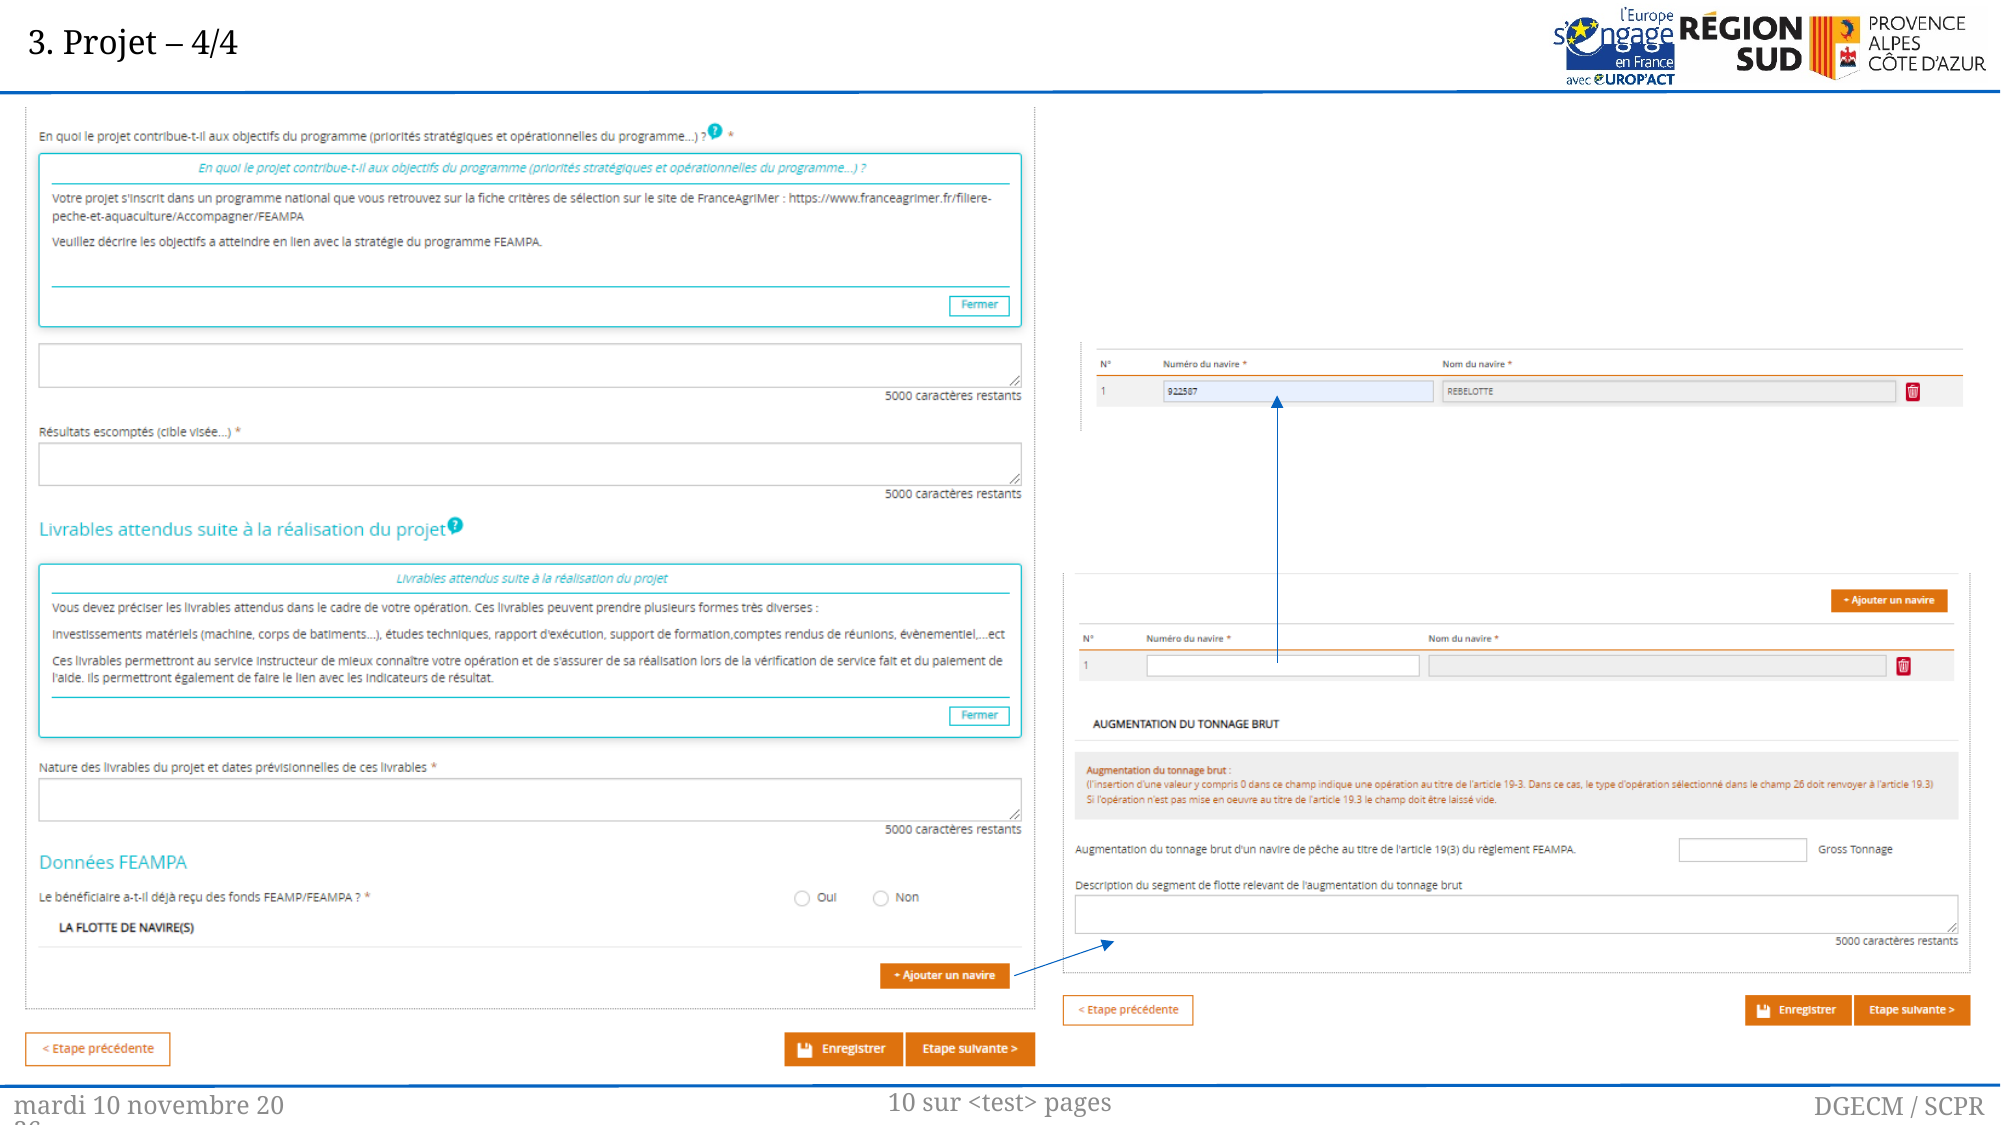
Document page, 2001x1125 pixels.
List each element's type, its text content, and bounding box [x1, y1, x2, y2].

picture [1052, 572, 1976, 1030]
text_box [1014, 941, 1115, 976]
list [24, 107, 1039, 1070]
picture [1549, 3, 1988, 89]
title 3. Projet – 4/4 [12, 17, 1550, 71]
picture [1074, 341, 1976, 432]
